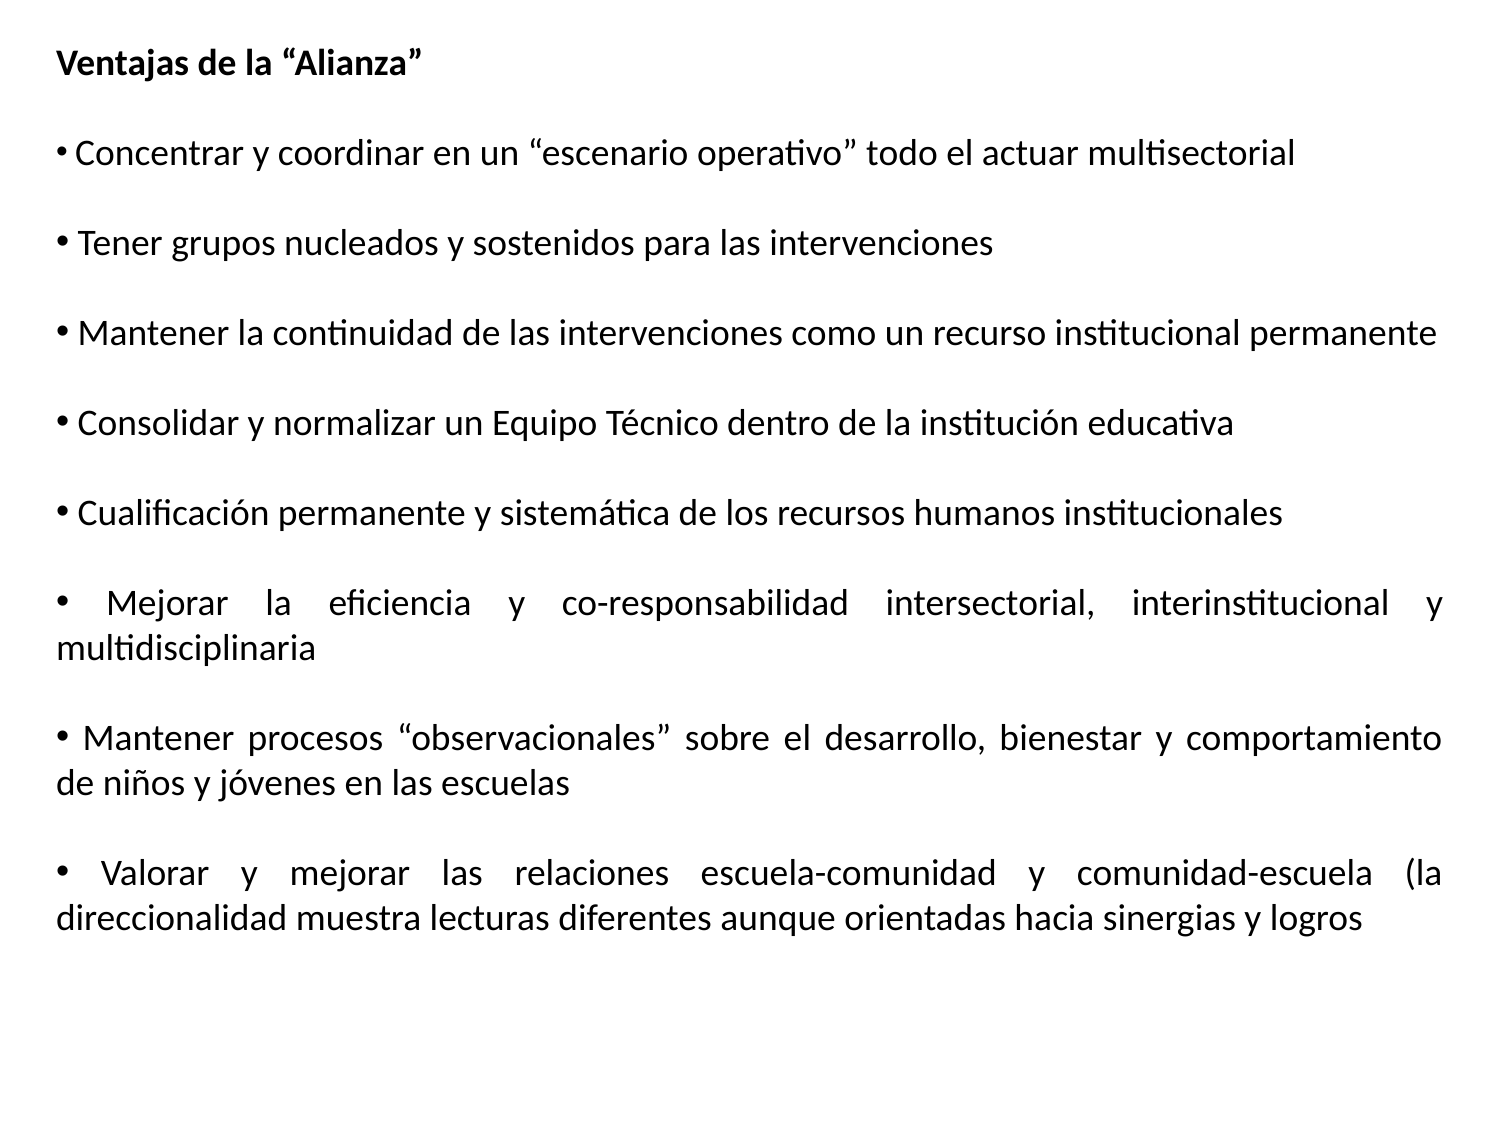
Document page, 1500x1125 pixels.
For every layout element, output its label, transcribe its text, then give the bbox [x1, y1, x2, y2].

text_box Ventajas de la “Alianza” Concentrar y coordinar en un “escenario operativo” todo el actuar multisectorial Tener grupos nucleados y sostenidos para las intervenciones Mantener la continuidad de las intervenciones como un recurso institucional permanente Consolidar y normalizar un Equipo Técnico dentro de la institución educativa Cualificación permanente y sistemática de los recursos humanos institucionales Mejorar la eficiencia y co-responsabilidad intersectorial, interinstitucional y multidisciplinaria Mantener procesos “observacionales” sobre el desarrollo, bienestar y comportamiento de niños y jóvenes en las escuelas Valorar y mejorar las relaciones escuela-comunidad y comunidad-escuela (la direccionalidad muestra lecturas diferentes aunque orientadas hacia sinergias y logros [41, 30, 1459, 1036]
